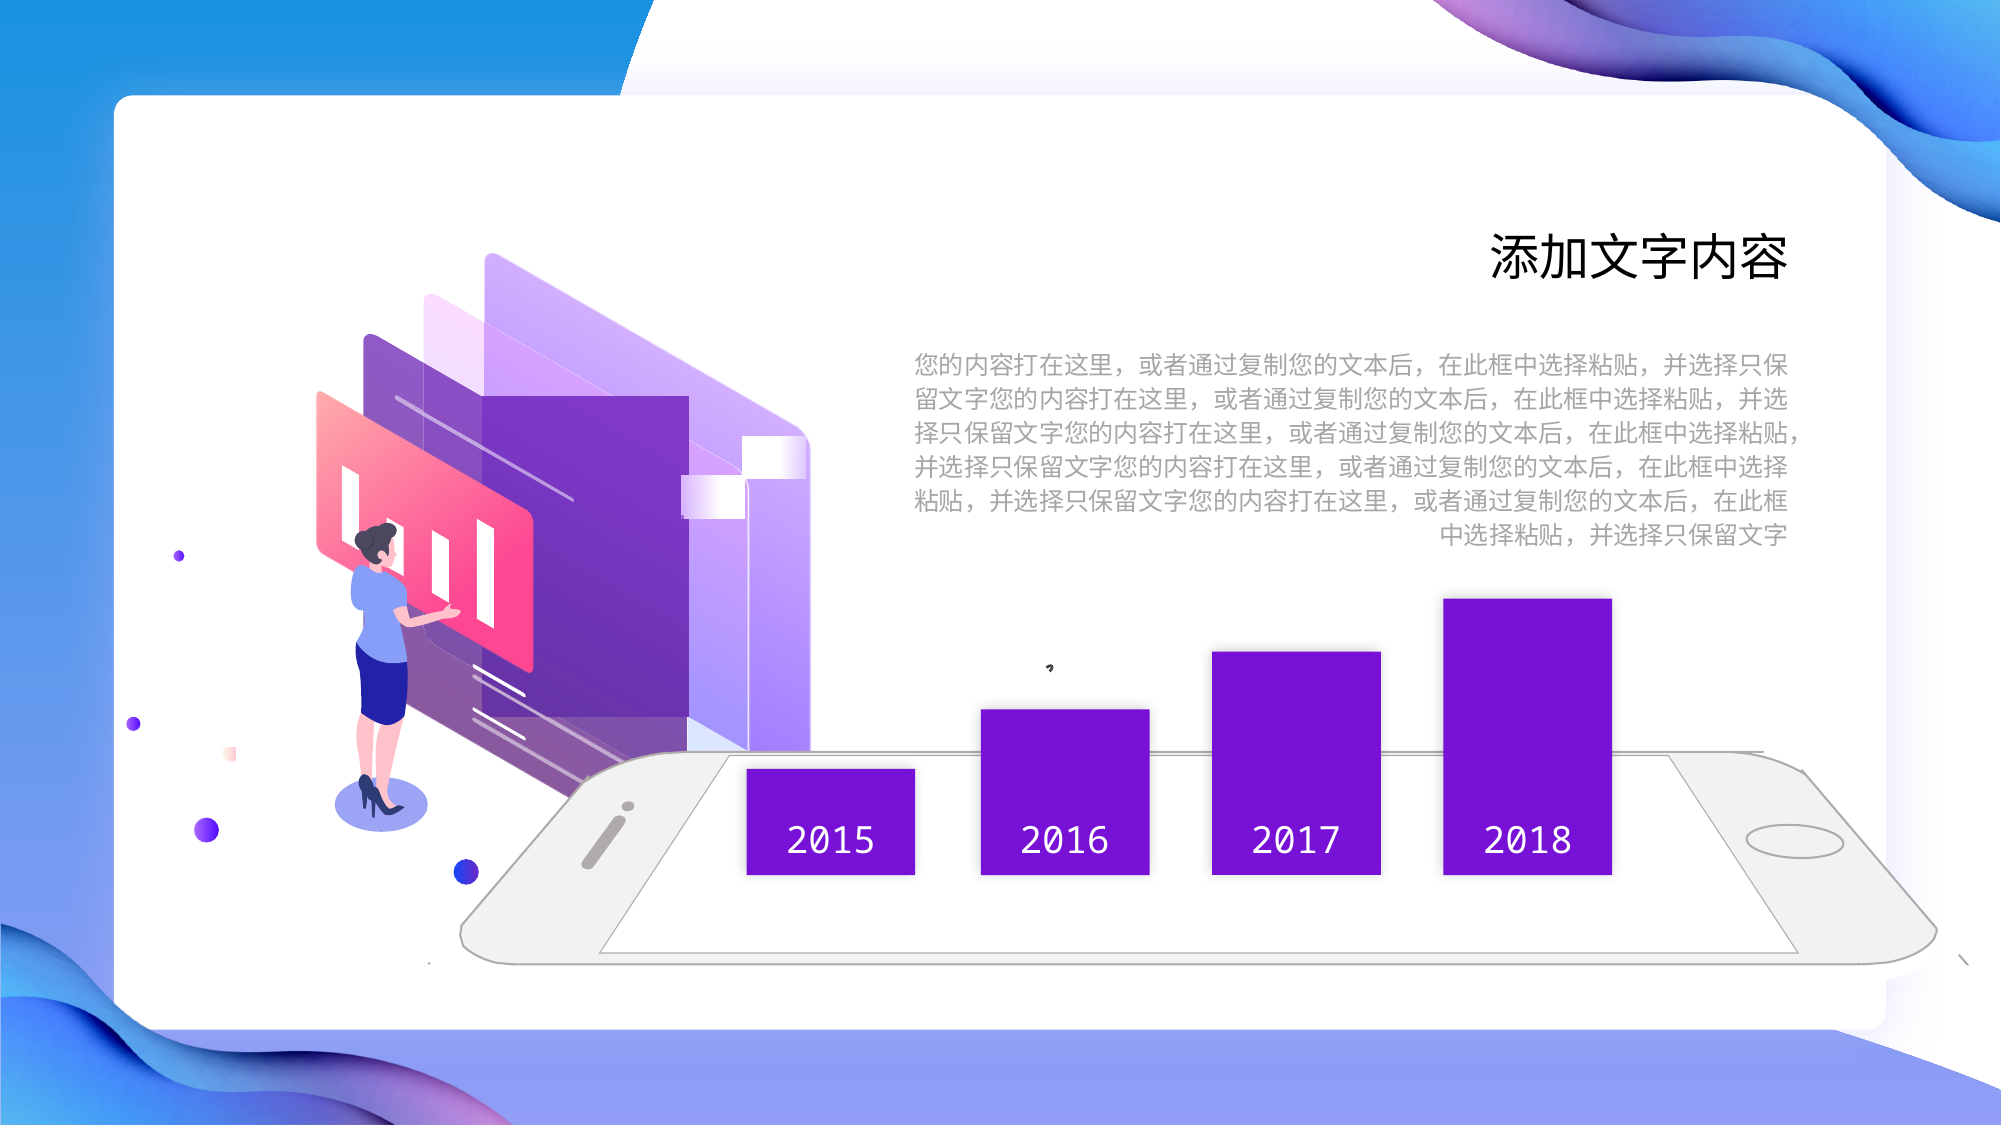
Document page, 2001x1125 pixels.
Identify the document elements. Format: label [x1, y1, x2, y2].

text_box [1040, 649, 1091, 701]
text_box [428, 751, 1968, 982]
picture [0, 0, 2000, 1125]
